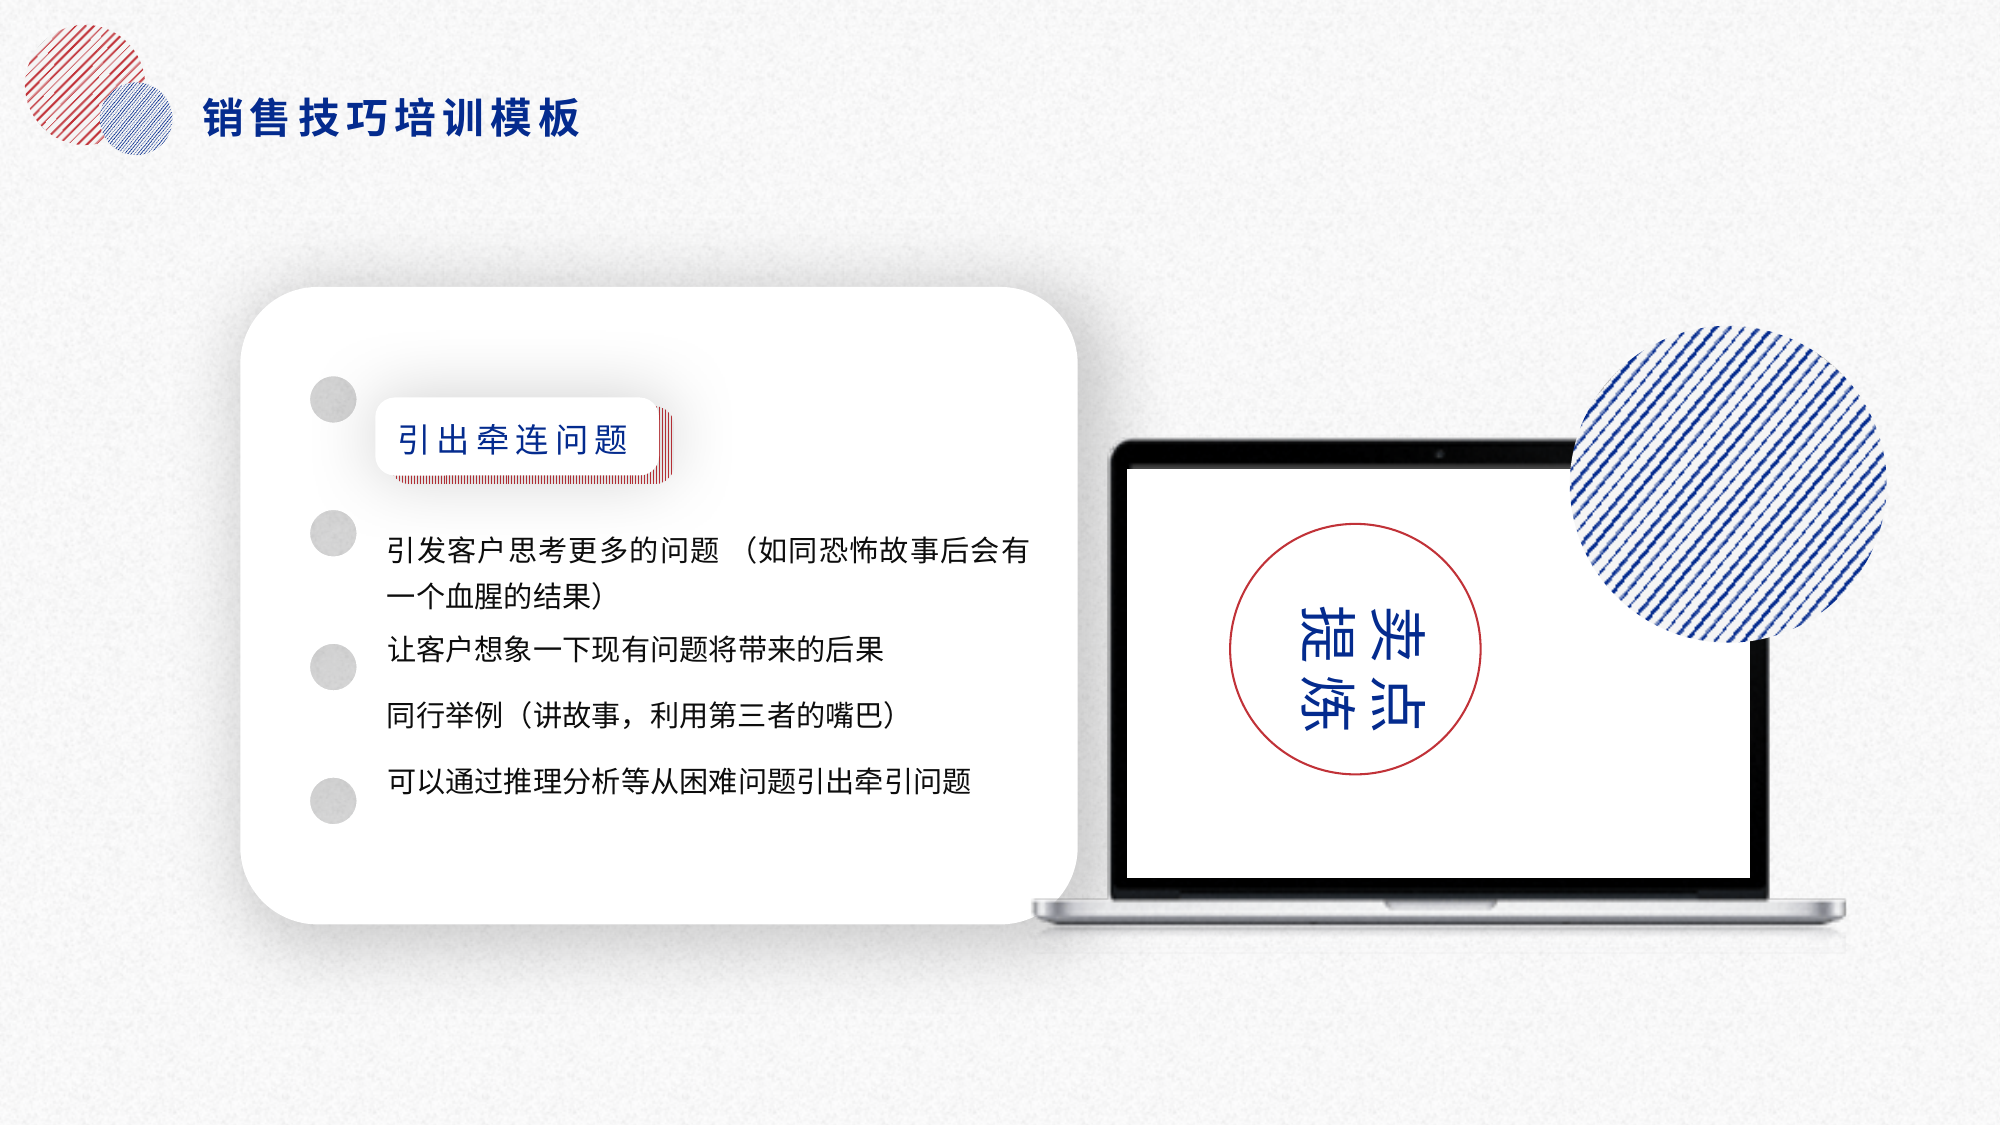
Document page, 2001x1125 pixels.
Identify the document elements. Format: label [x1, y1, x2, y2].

text_box [240, 286, 1078, 925]
text_box [1008, 382, 1873, 980]
picture [24, 24, 173, 156]
picture [1569, 325, 1887, 643]
